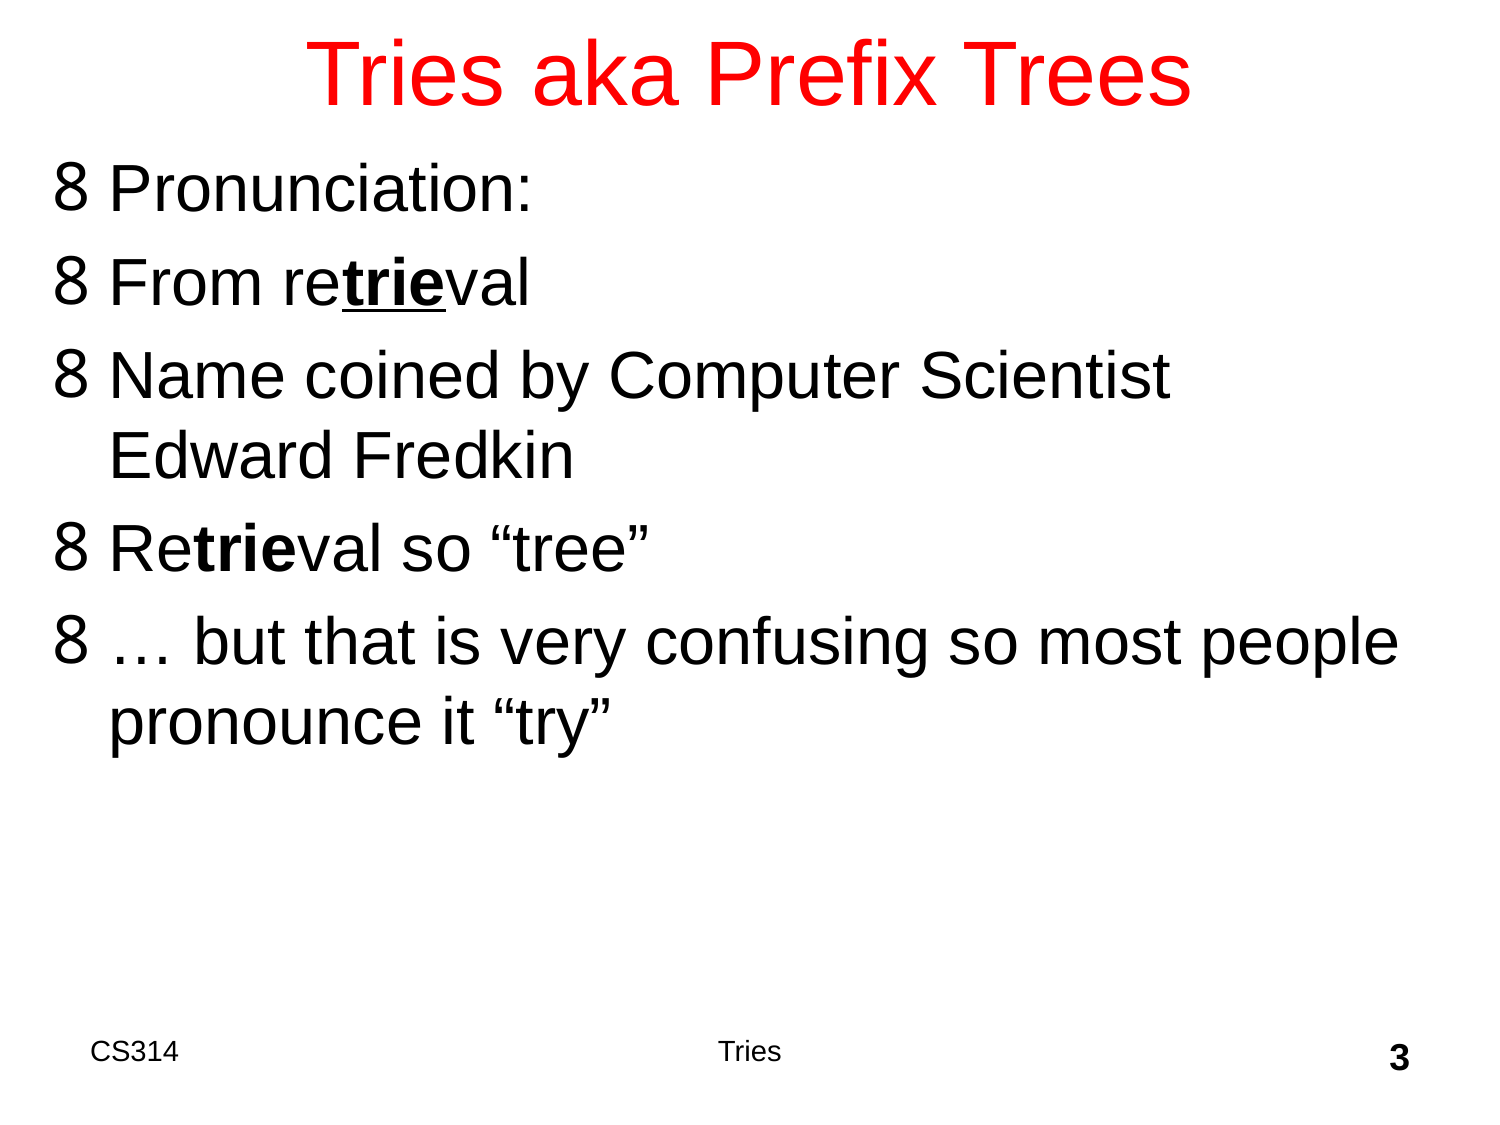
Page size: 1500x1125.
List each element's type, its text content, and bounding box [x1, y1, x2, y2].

title Tries aka Prefix Trees [112, 0, 1388, 137]
slide_number CS314 [74, 1024, 451, 1101]
slide_number 3 [1112, 1024, 1426, 1101]
footer Tries [462, 1024, 1038, 1101]
list Pronunciation: From retrieval Name coined by Computer Scientist Edward Fredkin Retrieval so “tree” … but that is very confusing so most people pronounce it “try” [37, 137, 1463, 1038]
